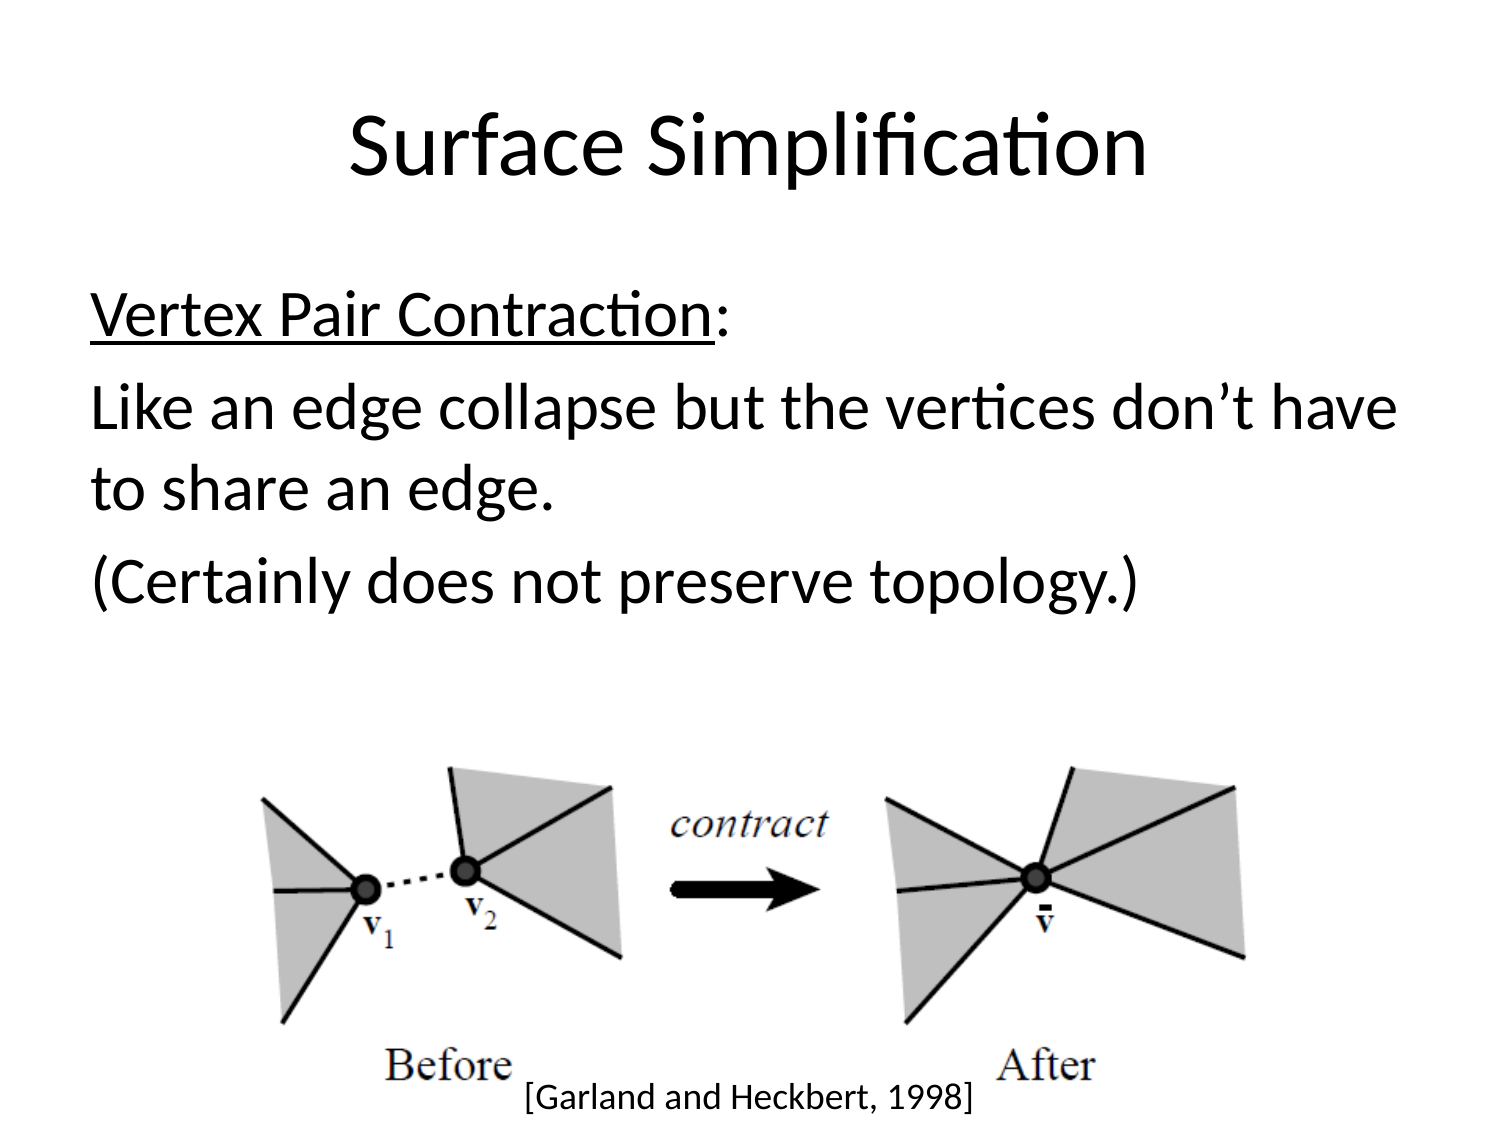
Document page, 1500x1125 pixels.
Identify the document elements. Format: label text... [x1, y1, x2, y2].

list Vertex Pair Contraction: Like an edge collapse but the vertices don’t have to share an edge. (Certainly does not preserve topology.) [75, 262, 1425, 1005]
picture [243, 737, 1257, 1096]
text_box [Garland and Heckbert, 1998] [509, 1105, 990, 1125]
title Surface Simplification [75, 45, 1425, 233]
